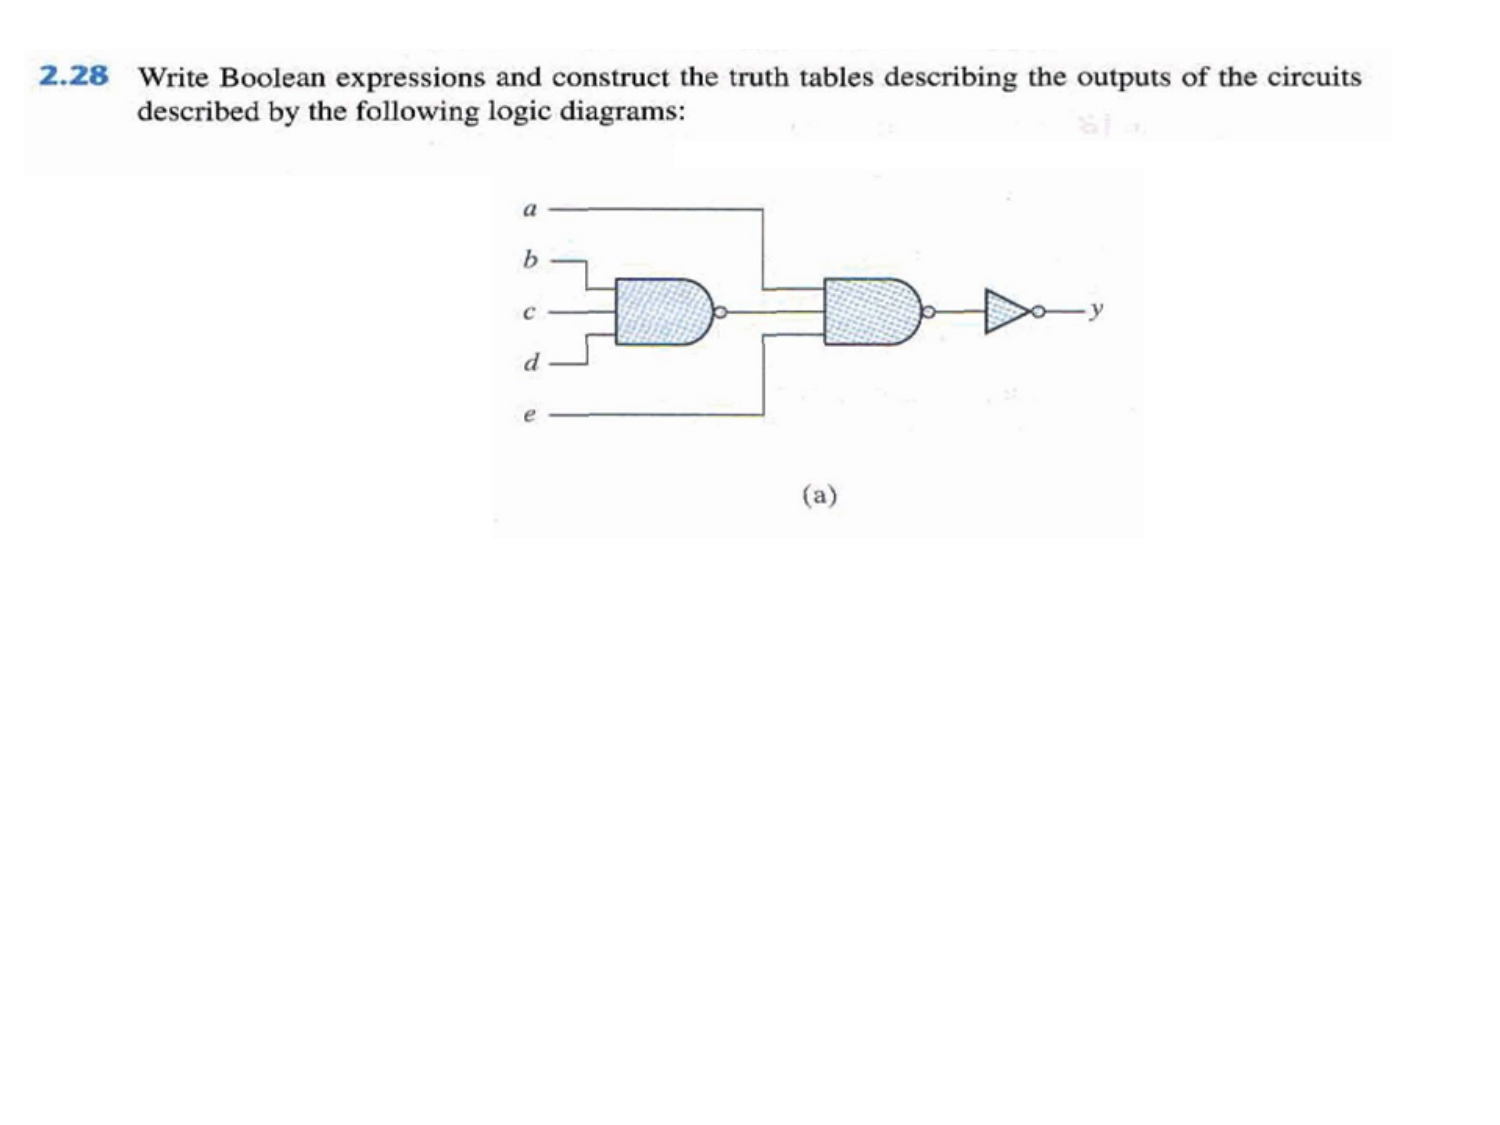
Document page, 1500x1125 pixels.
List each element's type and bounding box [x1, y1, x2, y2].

picture [24, 49, 1413, 604]
